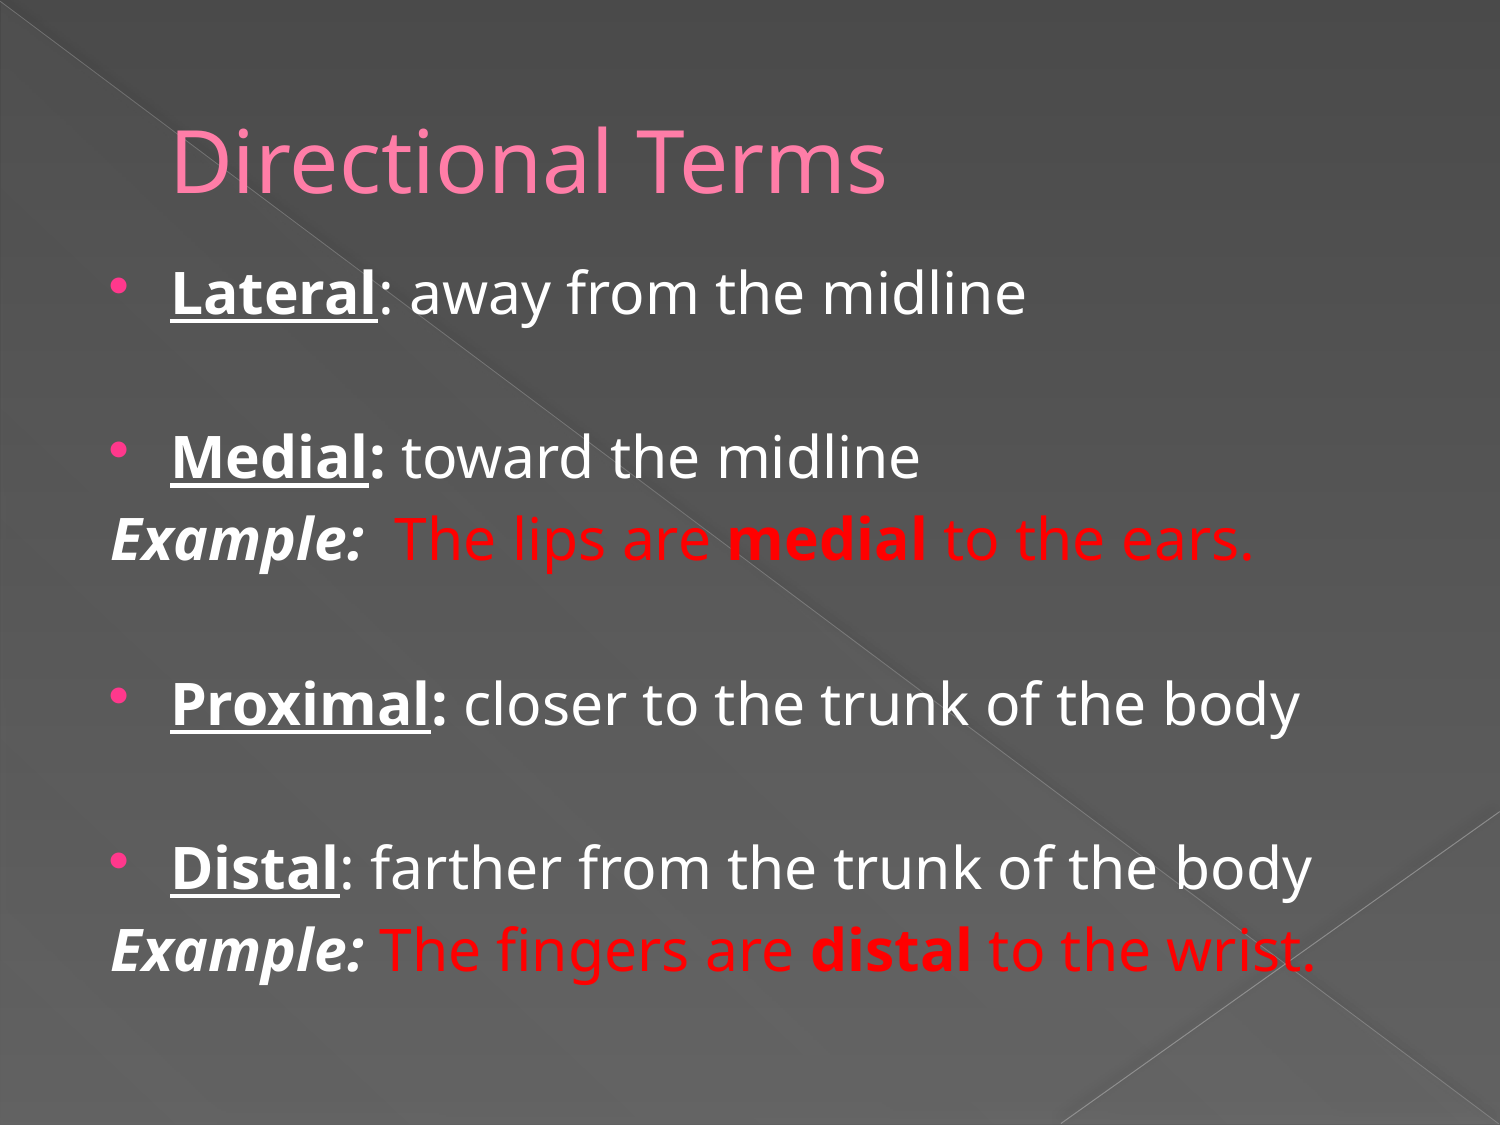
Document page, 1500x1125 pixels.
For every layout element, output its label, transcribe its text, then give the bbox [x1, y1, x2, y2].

title Directional Terms [75, 43, 1425, 274]
list Lateral: away from the midline Medial: toward the midline Example: The lips are medial to the ears. Proximal: closer to the trunk of the body Distal: farther from the trunk of the body Example: The fingers are distal to the wrist. [86, 248, 1437, 999]
